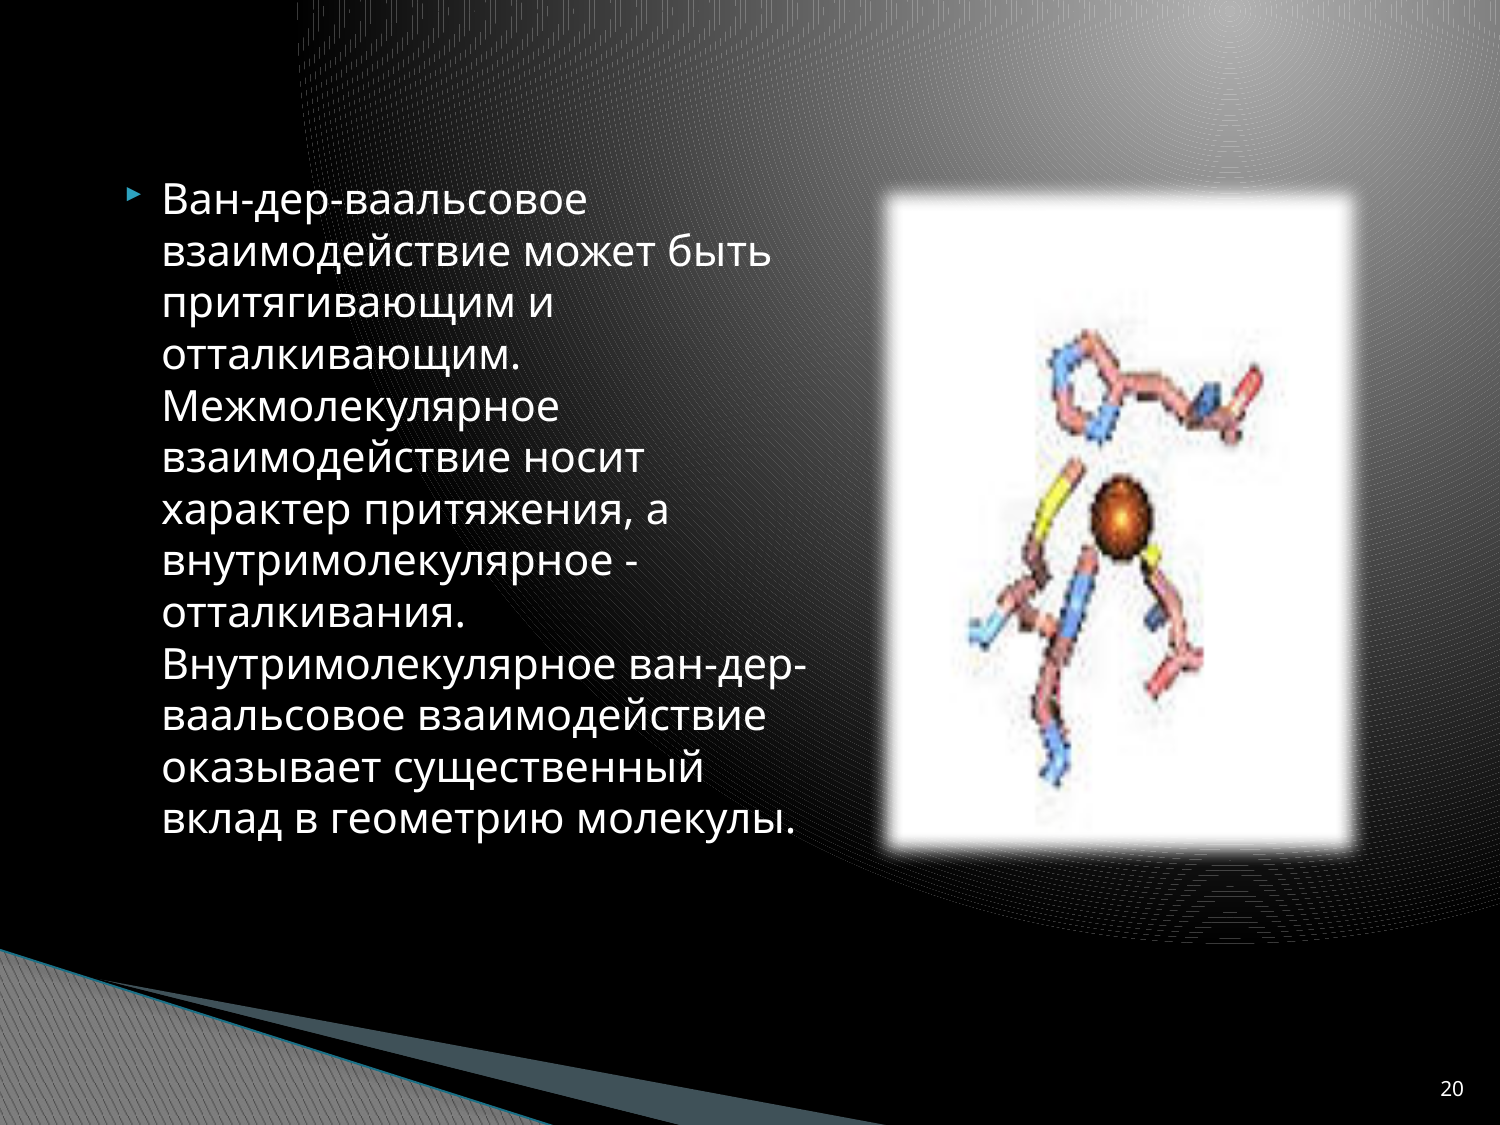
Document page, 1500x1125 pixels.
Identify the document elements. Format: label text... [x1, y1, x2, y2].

slide_number 20 [1418, 1051, 1479, 1112]
picture [0, 952, 543, 1125]
picture [866, 175, 1372, 868]
list Ван-дер-ваальсовое взаимодействие может быть притягивающим и отталкивающим. Межмолекулярное взаимодействие носит характер притяжения, а внутримолекулярное - отталкивания. Внутримолекулярное ван-дер-ваальсовое взаимодействие оказывает существенный вклад в геометрию молекулы. [93, 163, 828, 907]
